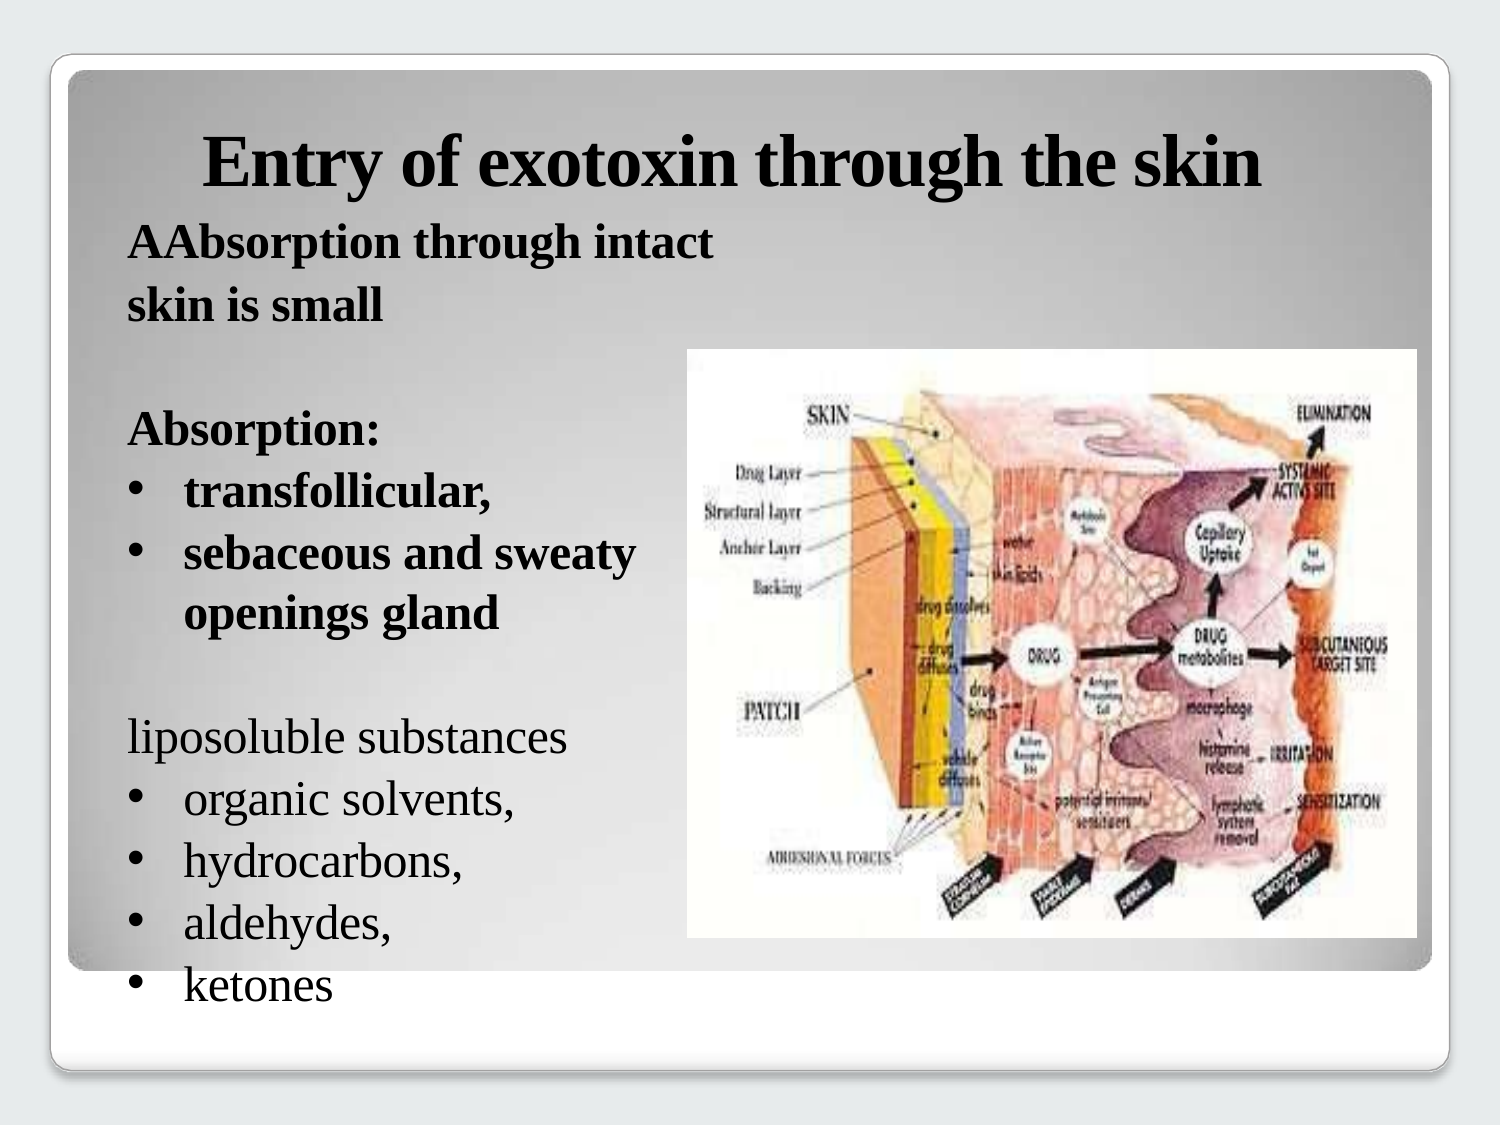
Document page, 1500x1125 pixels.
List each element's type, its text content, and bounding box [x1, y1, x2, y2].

picture [36, 46, 1464, 1094]
title Entry of exotoxin through the skin [200, 109, 1301, 300]
text_box АAbsorption through intact skin is small Absorption: transfollicular, sebaceous and sweaty openings gland liposoluble substances organic solvents, hydrocarbons, aldehydes, ketones [124, 206, 733, 1012]
